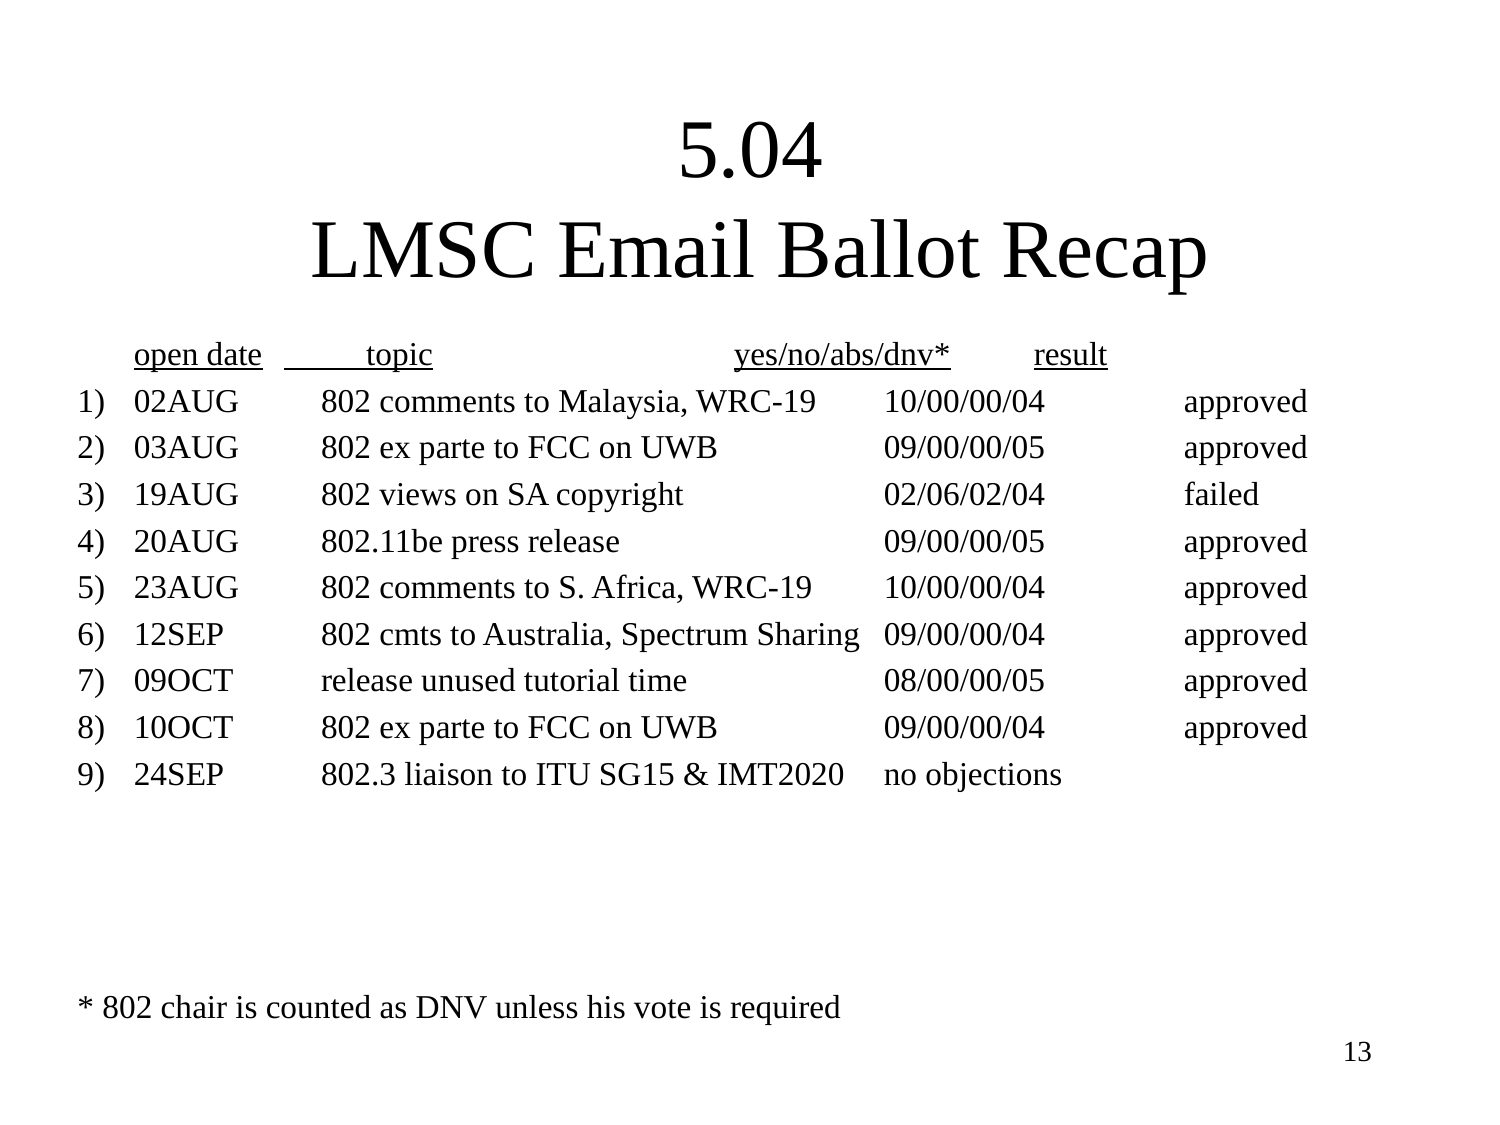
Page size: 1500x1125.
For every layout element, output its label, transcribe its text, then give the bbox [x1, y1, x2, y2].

title 5.04 LMSC Email Ballot Recap [112, 99, 1388, 288]
slide_number 13 [1074, 1024, 1388, 1101]
list open date topic yes/no/abs/dnv* result 02AUG 802 comments to Malaysia, WRC-19 10/00/00/04 approved 03AUG 802 ex parte to FCC on UWB 09/00/00/05 approved 19AUG 802 views on SA copyright 02/06/02/04 failed 20AUG 802.11be press release 09/00/00/05 approved 23AUG 802 comments to S. Africa, WRC-19 10/00/00/04 approved 12SEP 802 cmts to Australia, Spectrum Sharing 09/00/00/04 approved 09OCT release unused tutorial time 08/00/00/05 approved 10OCT 802 ex parte to FCC on UWB 09/00/00/04 approved 24SEP 802.3 liaison to ITU SG15 & IMT2020 no objections * 802 chair is counted as DNV unless his vote is required [62, 324, 1438, 1001]
